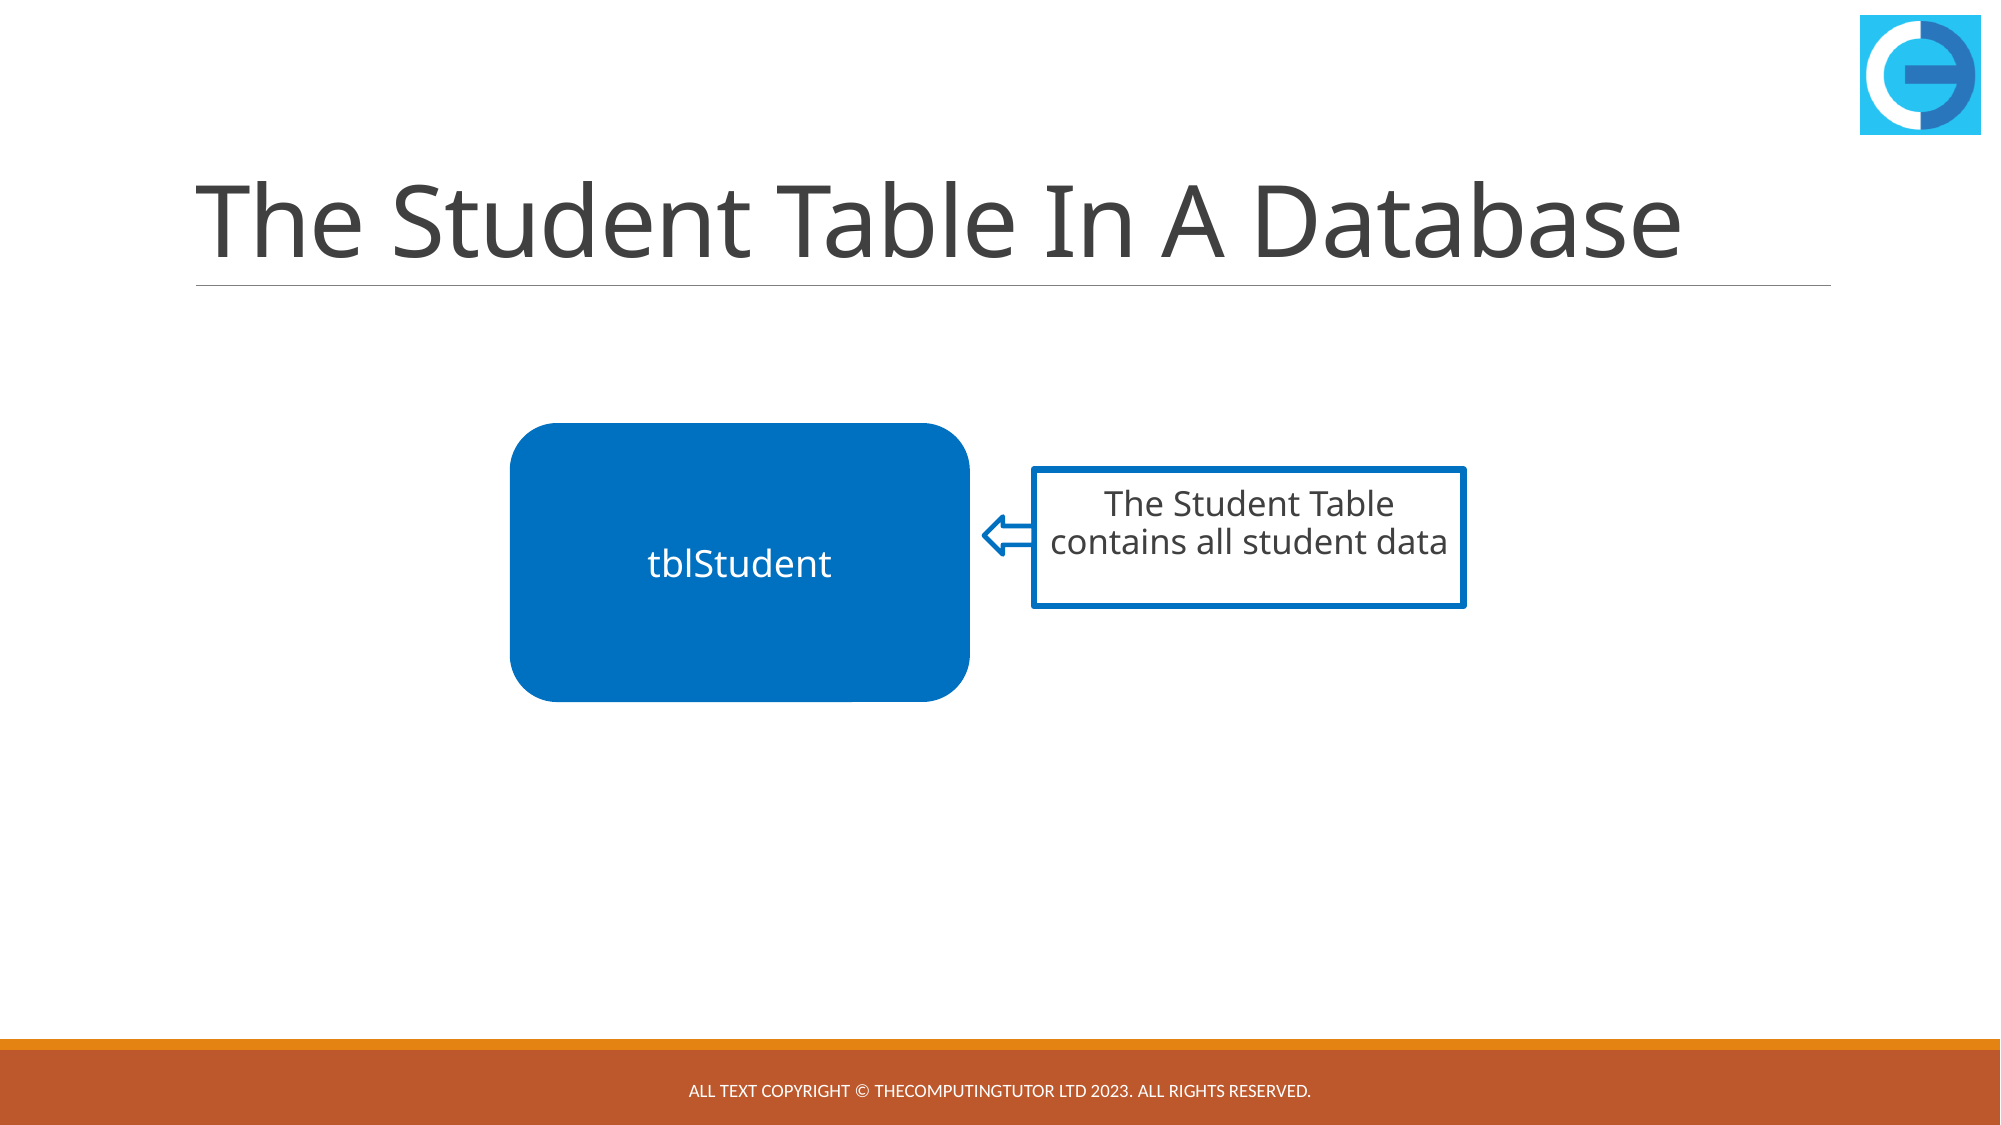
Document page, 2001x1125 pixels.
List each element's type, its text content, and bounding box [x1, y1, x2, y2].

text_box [983, 468, 1465, 607]
title The Student Table In A Database [180, 47, 1830, 285]
picture [1860, 15, 1981, 135]
text_box tblStudent [509, 423, 970, 703]
footer All text copyright © TheComputingTutor Ltd 2023. All rights Reserved. [604, 1059, 1396, 1120]
